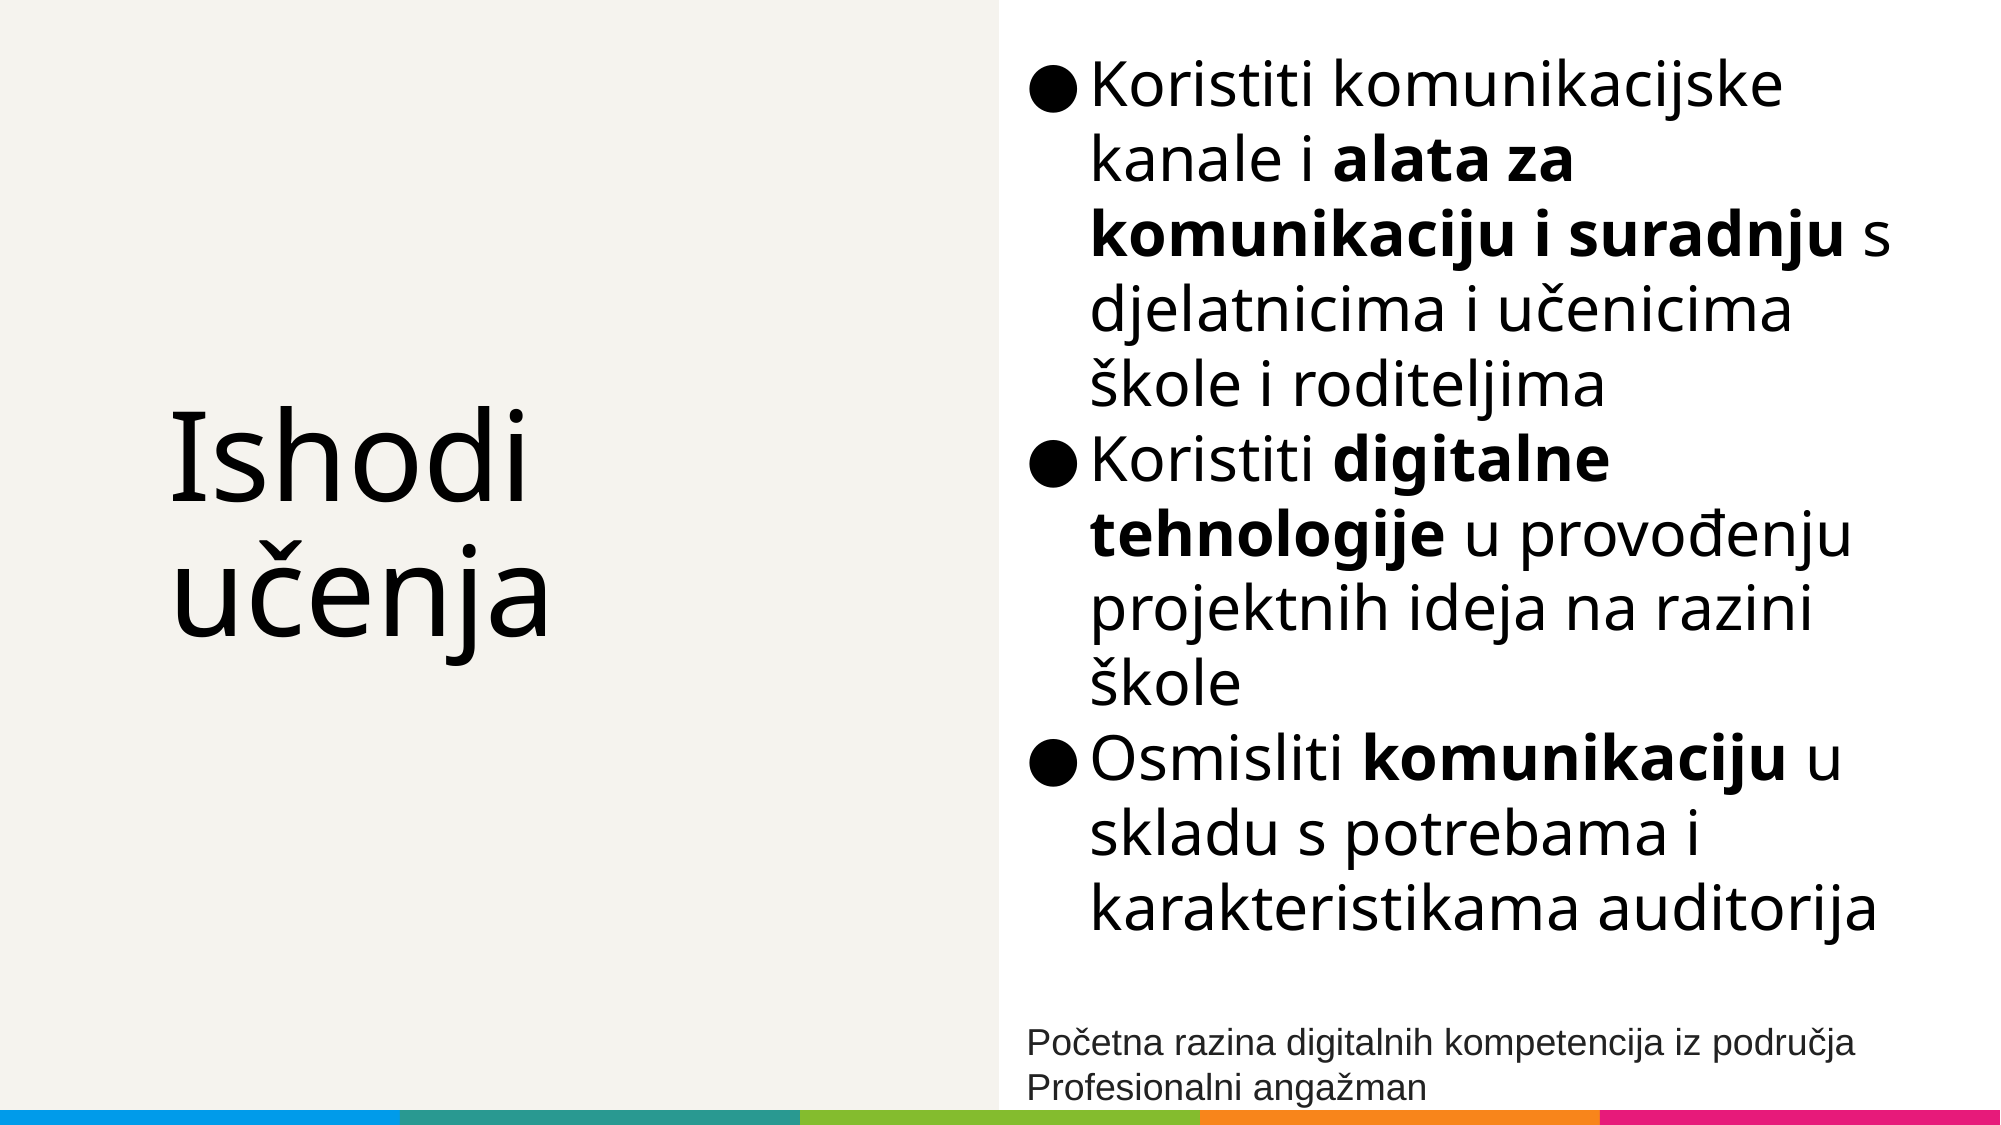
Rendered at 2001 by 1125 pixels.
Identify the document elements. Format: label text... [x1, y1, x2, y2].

list Koristiti komunikacijske kanale i alata za komunikaciju i suradnju s djelatnicima i učenicima škole i roditeljima Koristiti digitalne tehnologije u provođenju projektnih ideja na razini škole Osmisliti komunikaciju u skladu s potrebama i karakteristikama auditorija Početna razina digitalnih kompetencija iz područja Profesionalni angažman [999, 26, 1966, 1125]
title Ishodi učenja [153, 408, 799, 672]
